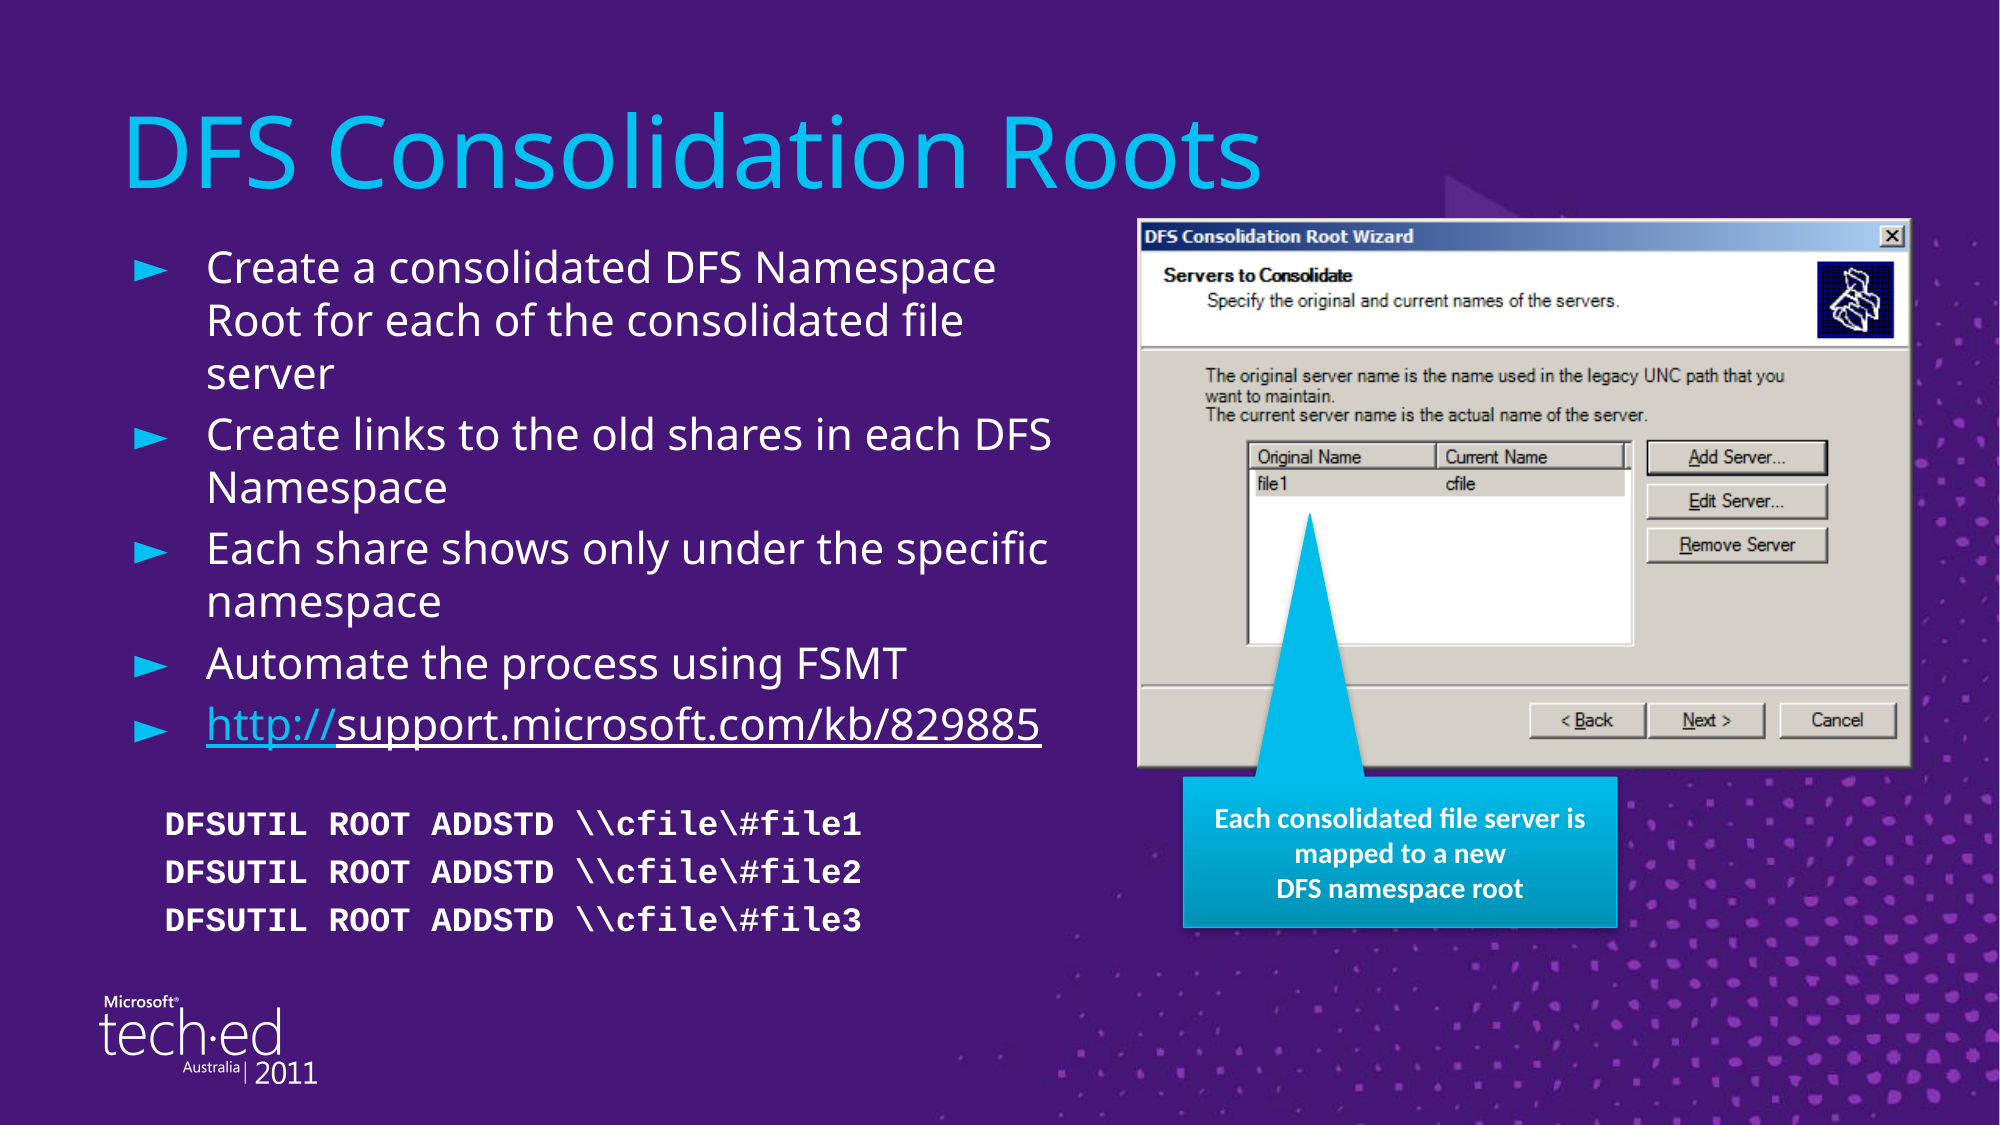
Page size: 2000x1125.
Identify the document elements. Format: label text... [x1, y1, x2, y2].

picture [0, 0, 2000, 1125]
list Create a consolidated DFS Namespace Root for each of the consolidated file server Create links to the old shares in each DFS Namespace Each share shows only under the specific namespace Automate the process using FSMT http://support.microsoft.com/kb/829885 [114, 229, 1084, 769]
list DFSUTIL ROOT ADDSTD \\cfile\#file1 DFSUTIL ROOT ADDSTD \\cfile\#file2 DFSUTIL ROOT ADDSTD \\cfile\#file3 [144, 791, 2000, 948]
title DFS Consolidation Roots [99, 54, 1900, 243]
text_box Each consolidated file server is mapped to a new DFS namespace root [1182, 777, 1618, 929]
